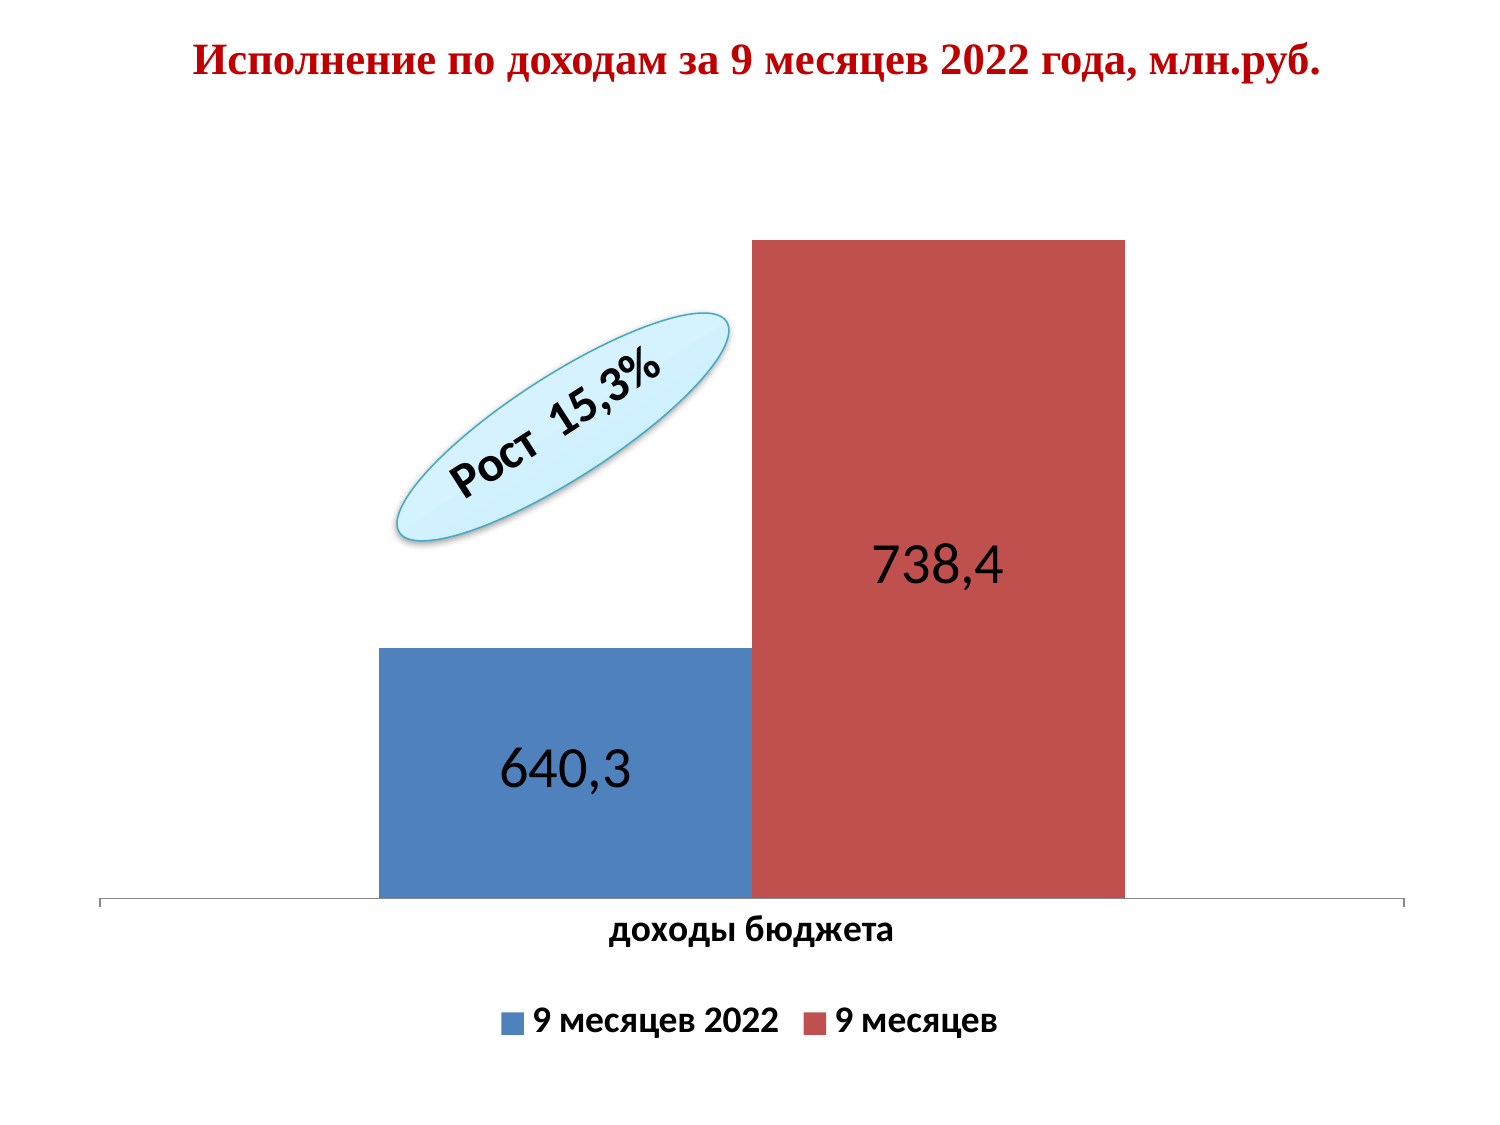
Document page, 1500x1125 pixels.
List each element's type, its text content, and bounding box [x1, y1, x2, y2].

title Исполнение по доходам за 9 месяцев 2022 года, млн.руб. [50, 6, 1466, 107]
chart [74, 124, 1426, 1051]
